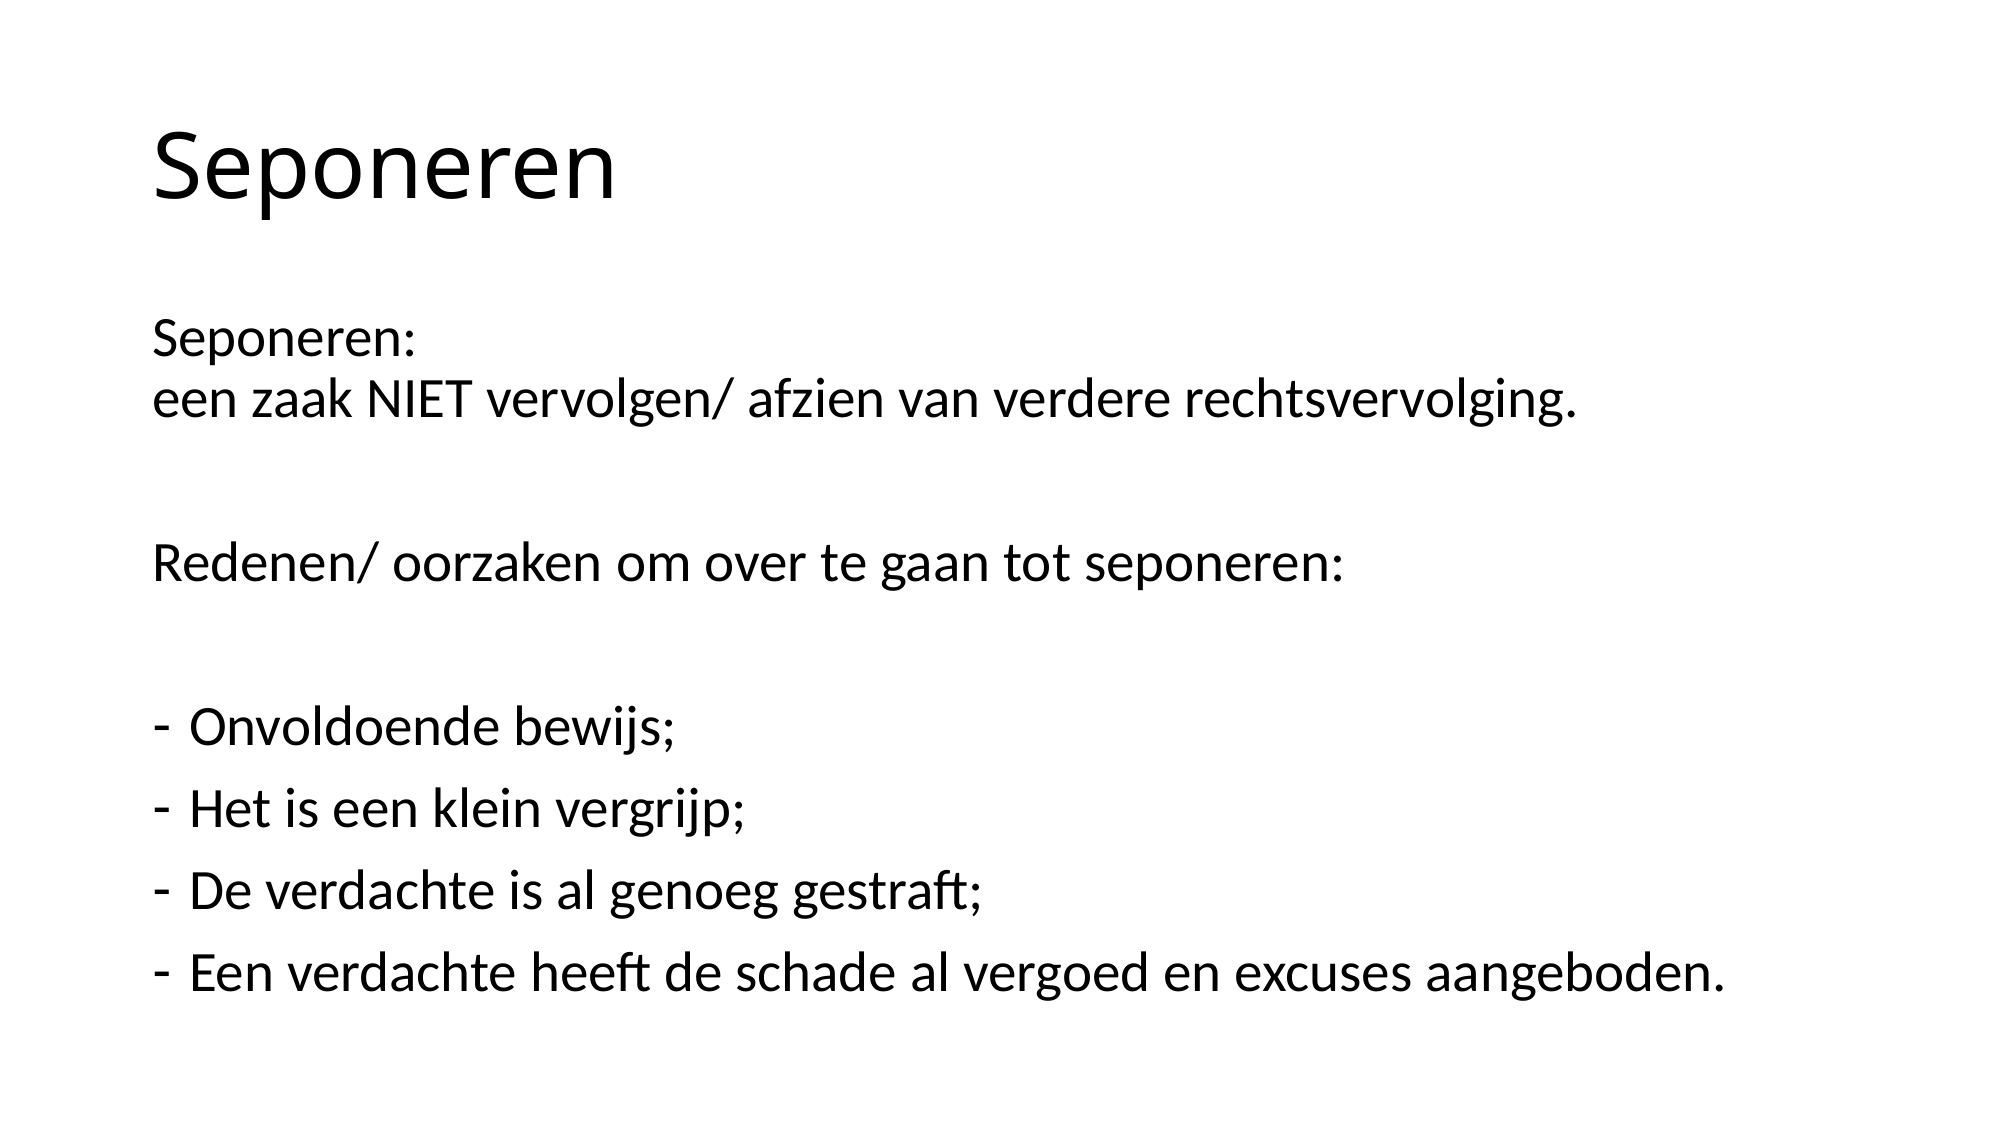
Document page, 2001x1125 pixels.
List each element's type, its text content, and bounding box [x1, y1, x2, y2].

title Seponeren [137, 59, 1863, 278]
list Seponeren: een zaak NIET vervolgen/ afzien van verdere rechtsvervolging. Redenen/ oorzaken om over te gaan tot seponeren: Onvoldoende bewijs; Het is een klein vergrijp; De verdachte is al genoeg gestraft; Een verdachte heeft de schade al vergoed en excuses aangeboden. [137, 299, 1863, 1014]
